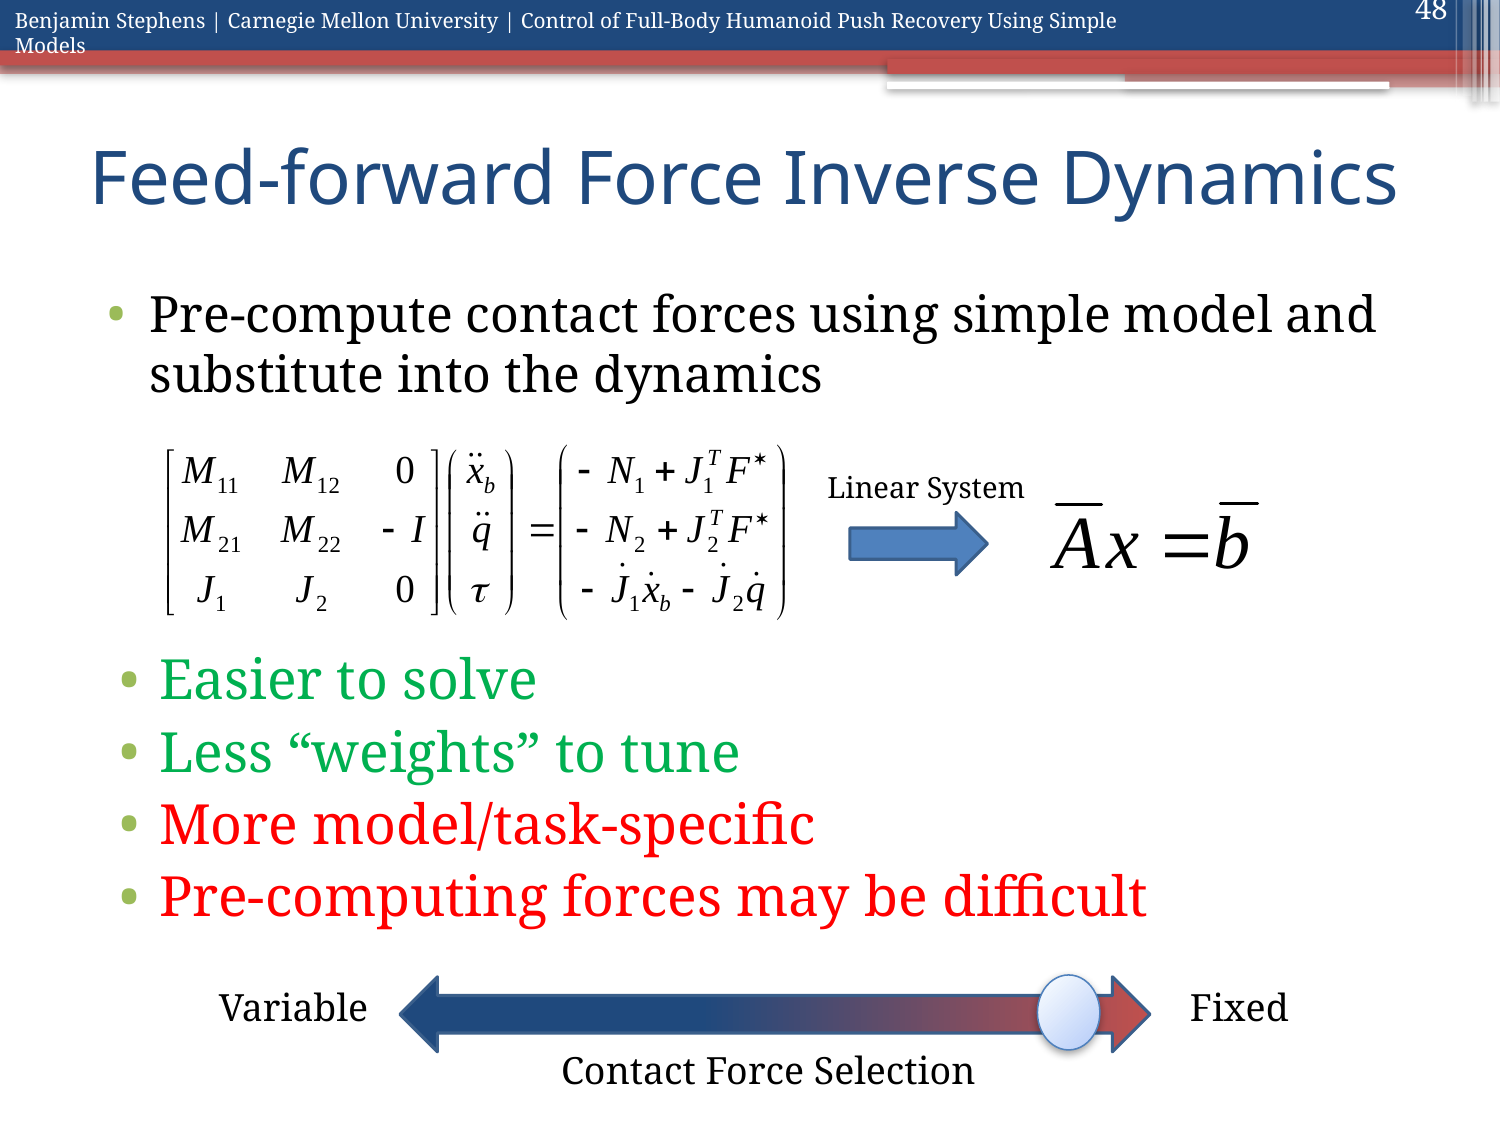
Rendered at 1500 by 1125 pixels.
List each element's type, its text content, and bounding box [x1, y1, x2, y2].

title Feed-forward Force Inverse Dynamics [75, 87, 1425, 263]
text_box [157, 437, 797, 629]
text_box [848, 513, 989, 577]
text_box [1037, 487, 1274, 588]
text_box Contact Force Selection [525, 1039, 1013, 1100]
text_box Variable [137, 976, 450, 1037]
text_box [450, 993, 1036, 1035]
text_box Linear System [812, 462, 1063, 513]
text_box [420, 1037, 439, 1054]
text_box [1101, 975, 1152, 1054]
list Pre-compute contact forces using simple model and substitute into the dynamics [75, 275, 1425, 1079]
text_box Easier to solve Less “weights” to tune More model/task-specific Pre-computing forces may be difficult [87, 637, 1438, 938]
text_box Fixed [1175, 976, 1425, 1037]
slide_number 48 [1374, 0, 1463, 38]
text_box [1036, 974, 1101, 1051]
